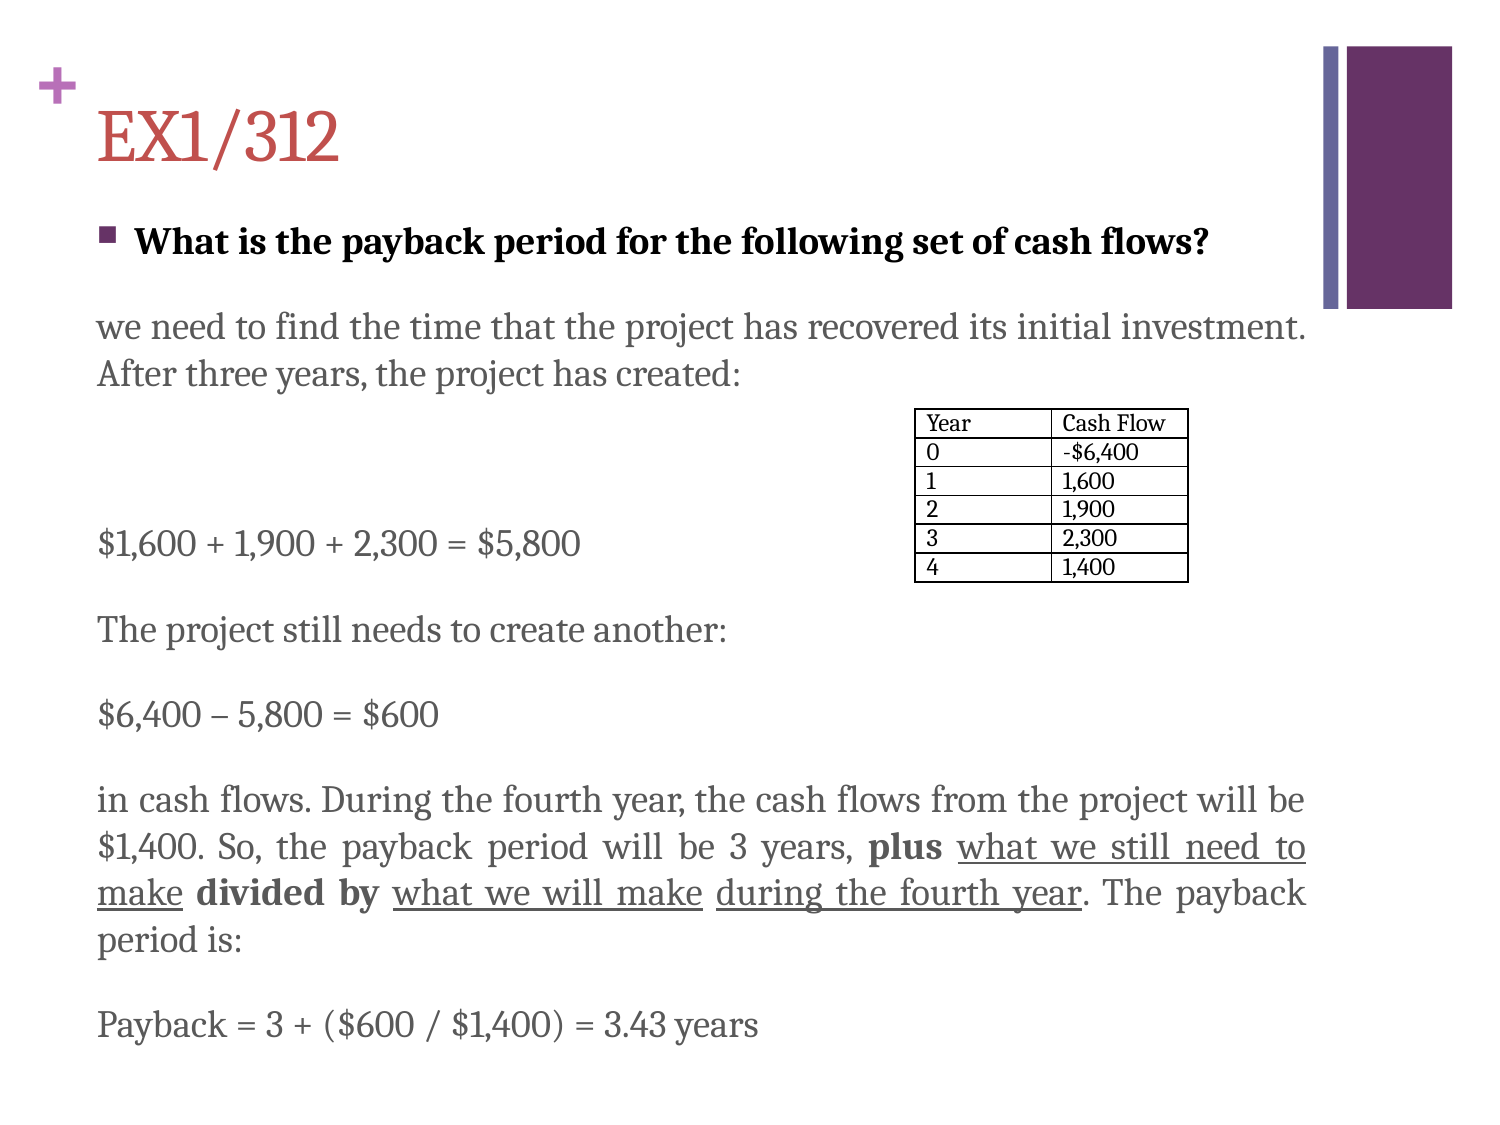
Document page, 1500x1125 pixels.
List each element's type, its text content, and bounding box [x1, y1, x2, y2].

table_cell 1,400 [1052, 554, 1187, 581]
table_cell 3 [916, 525, 1051, 552]
table_cell 1 [916, 467, 1051, 495]
table_cell 1,600 [1052, 467, 1187, 495]
table_cell 4 [916, 554, 1051, 581]
table_cell 0 [916, 439, 1051, 466]
table_cell 2 [916, 496, 1051, 523]
table_header Year [916, 410, 1051, 437]
table_header Cash Flow [1052, 410, 1187, 437]
list What is the payback period for the following set of cash flows? we need to find the time that the project has recovered its initial investment. After three years, the project has created: $1,600 + 1,900 + 2,300 = $5,800 The project still needs to create another: $6,400 – 5,800 = $600 in cash flows. During the fourth year, the cash flows from the project will be $1,400. So, the payback period will be 3 years, plus what we still need to make divided by what we will make during the fourth year. The payback period is: Payback = 3 + ($600 / $1,400) = 3.43 years [81, 208, 1322, 1059]
title EX1/312 [81, 79, 1322, 208]
table_cell 1,900 [1052, 496, 1187, 523]
table_cell 2,300 [1052, 525, 1187, 552]
table_cell -$6,400 [1052, 439, 1187, 466]
